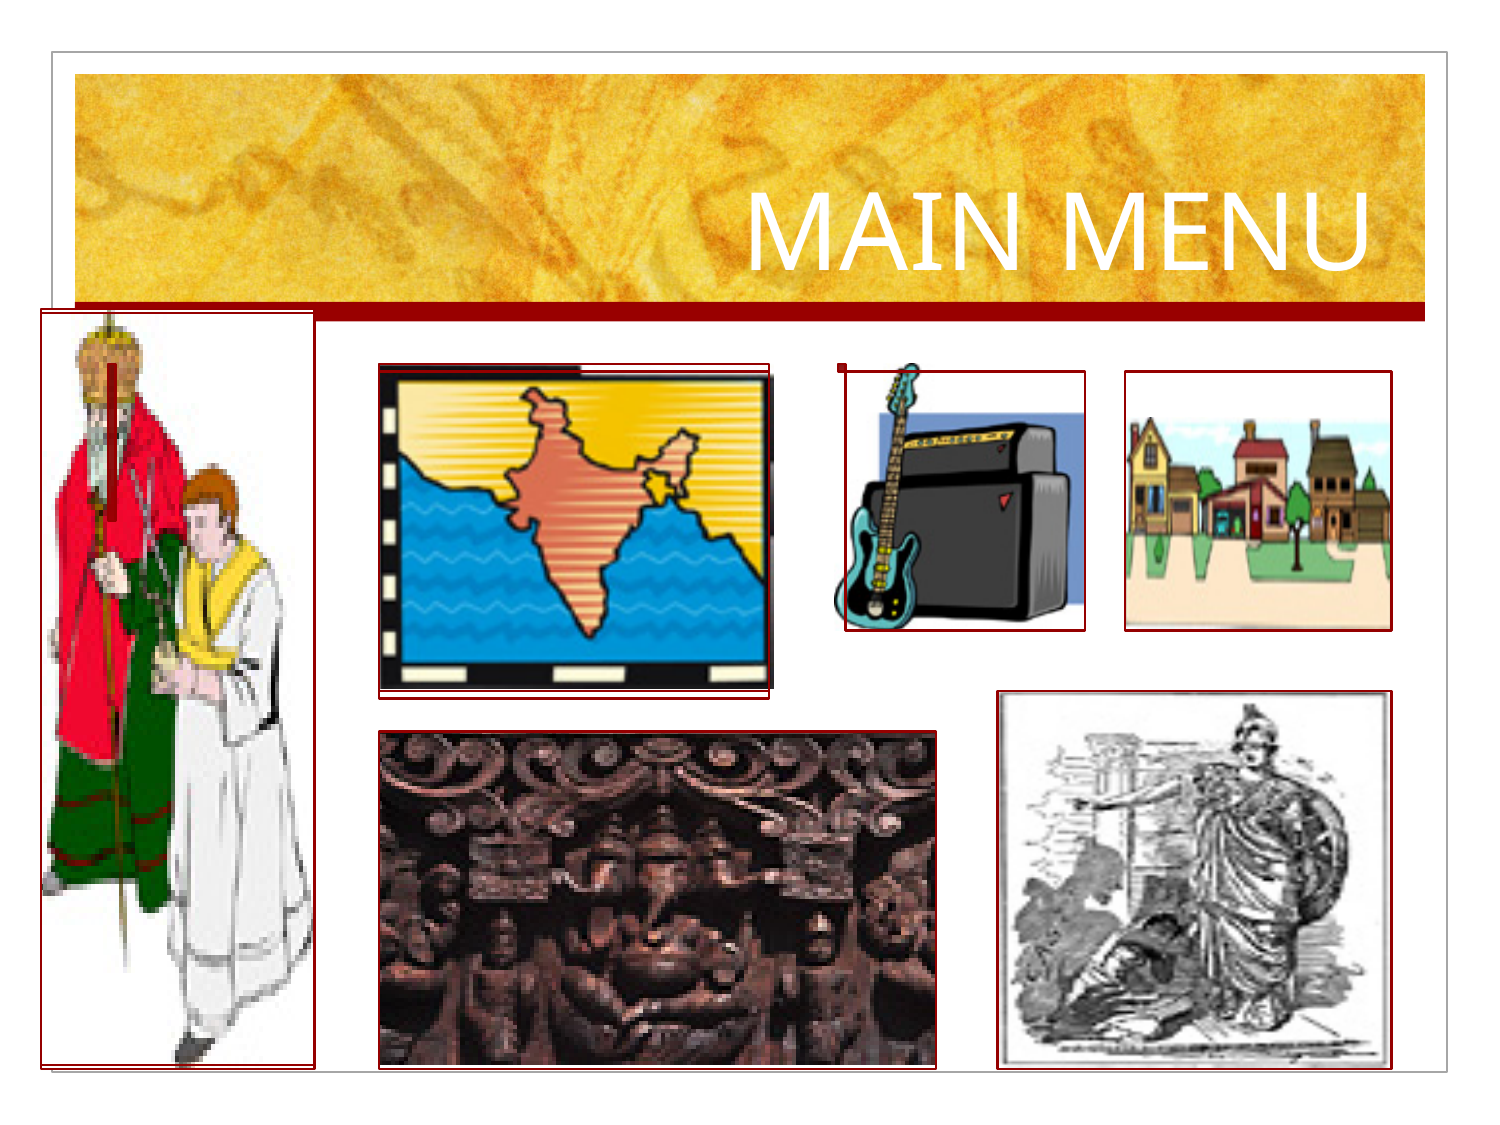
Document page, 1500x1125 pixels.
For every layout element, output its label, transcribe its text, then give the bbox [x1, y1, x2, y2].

text_box [1124, 370, 1393, 416]
title MAIN MENU [108, 74, 1392, 292]
text_box [378, 1066, 937, 1070]
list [316, 363, 839, 690]
picture [834, 363, 1086, 632]
picture [996, 690, 1393, 1069]
picture [1124, 416, 1393, 632]
picture [378, 730, 937, 1066]
text_box [378, 690, 770, 700]
picture [75, 74, 1425, 301]
picture [40, 308, 316, 1069]
